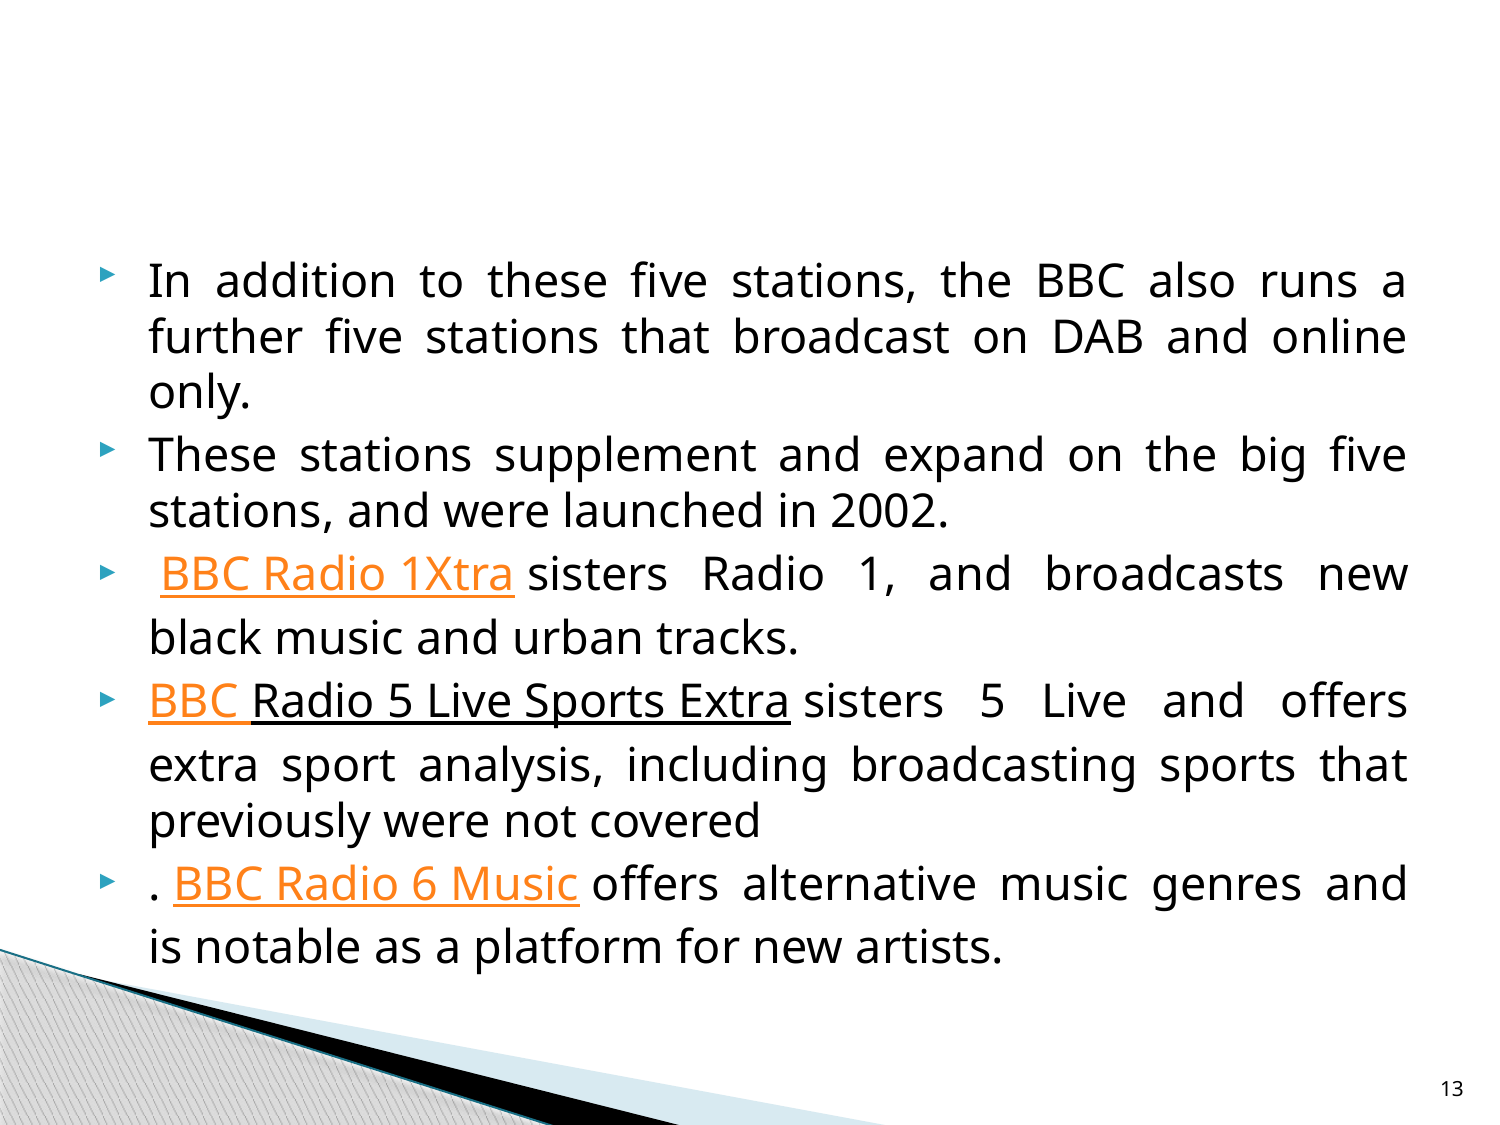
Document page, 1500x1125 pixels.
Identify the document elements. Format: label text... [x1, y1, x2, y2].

slide_number 13 [1418, 1051, 1479, 1112]
list In addition to these five stations, the BBC also runs a further five stations that broadcast on DAB and online only. These stations supplement and expand on the big five stations, and were launched in 2002. BBC Radio 1Xtra sisters Radio 1, and broadcasts new black music and urban tracks. BBC Radio 5 Live Sports Extra sisters 5 Live and offers extra sport analysis, including broadcasting sports that previously were not covered . BBC Radio 6 Music offers alternative music genres and is notable as a platform for new artists. [75, 243, 1425, 986]
